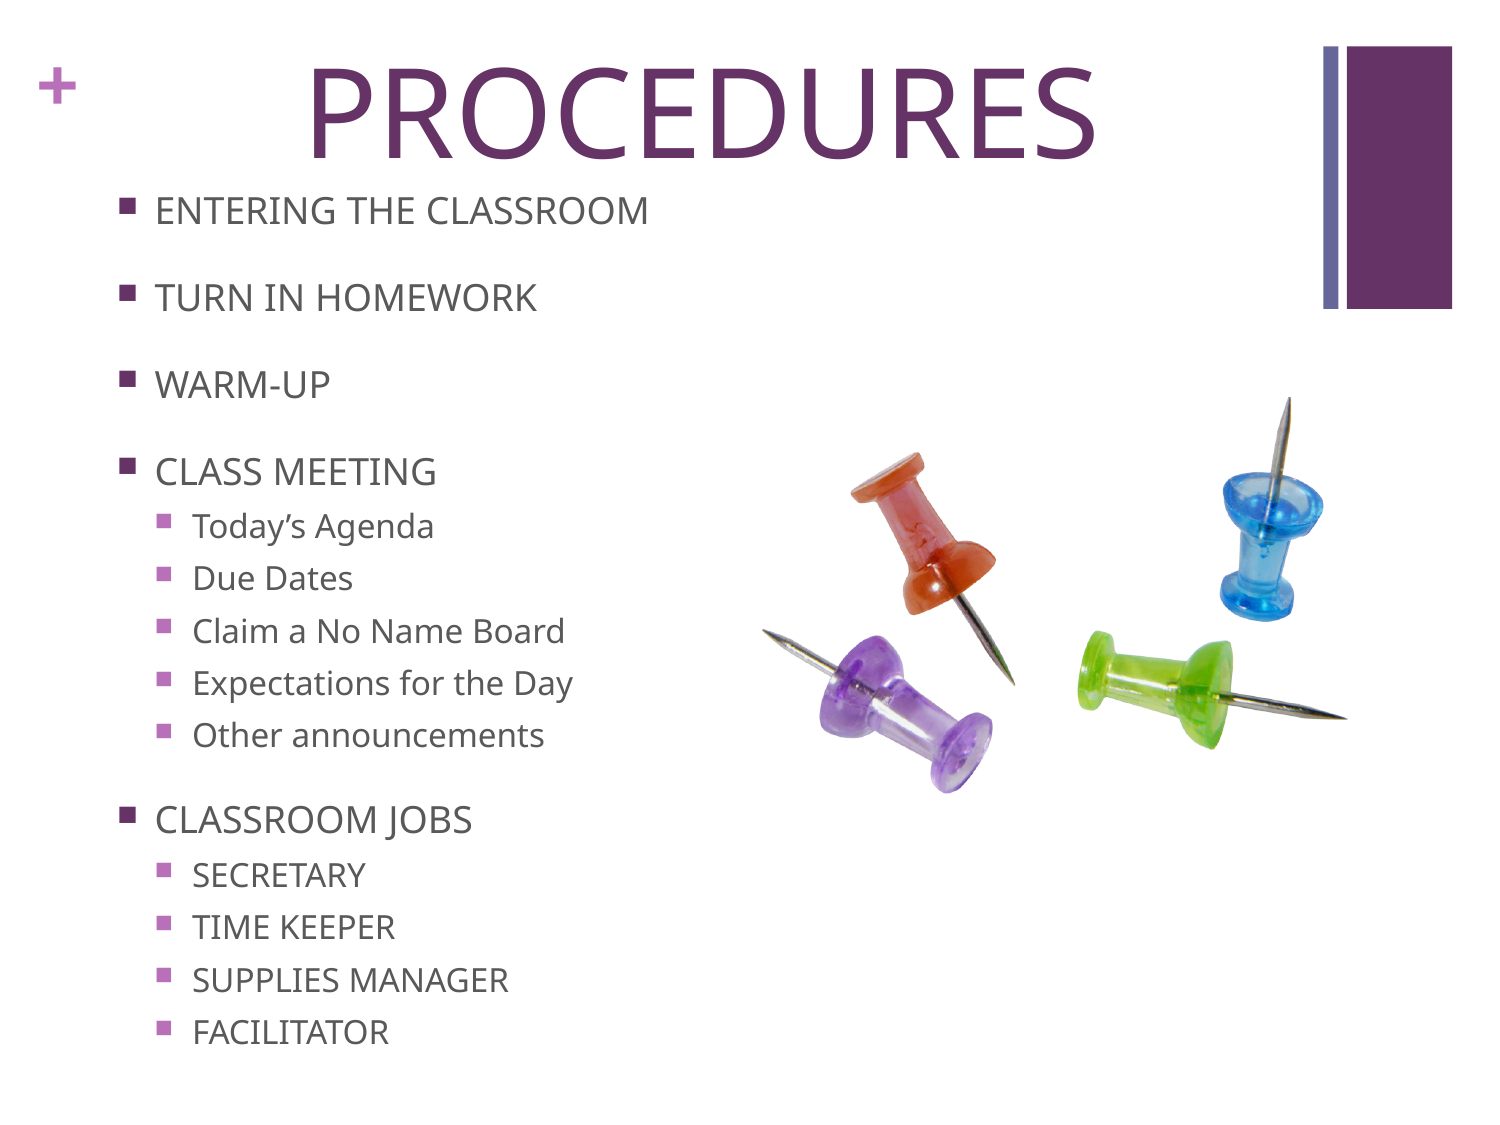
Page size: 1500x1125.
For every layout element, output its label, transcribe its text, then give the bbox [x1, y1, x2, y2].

list ENTERING THE CLASSROOM TURN IN HOMEWORK WARM-UP CLASS MEETING Today’s Agenda Due Dates Claim a No Name Board Expectations for the Day Other announcements CLASSROOM JOBS SECRETARY TIME KEEPER SUPPLIES MANAGER FACILITATOR [102, 179, 1342, 932]
title PROCEDURES [81, 26, 1322, 210]
picture [748, 384, 1361, 806]
